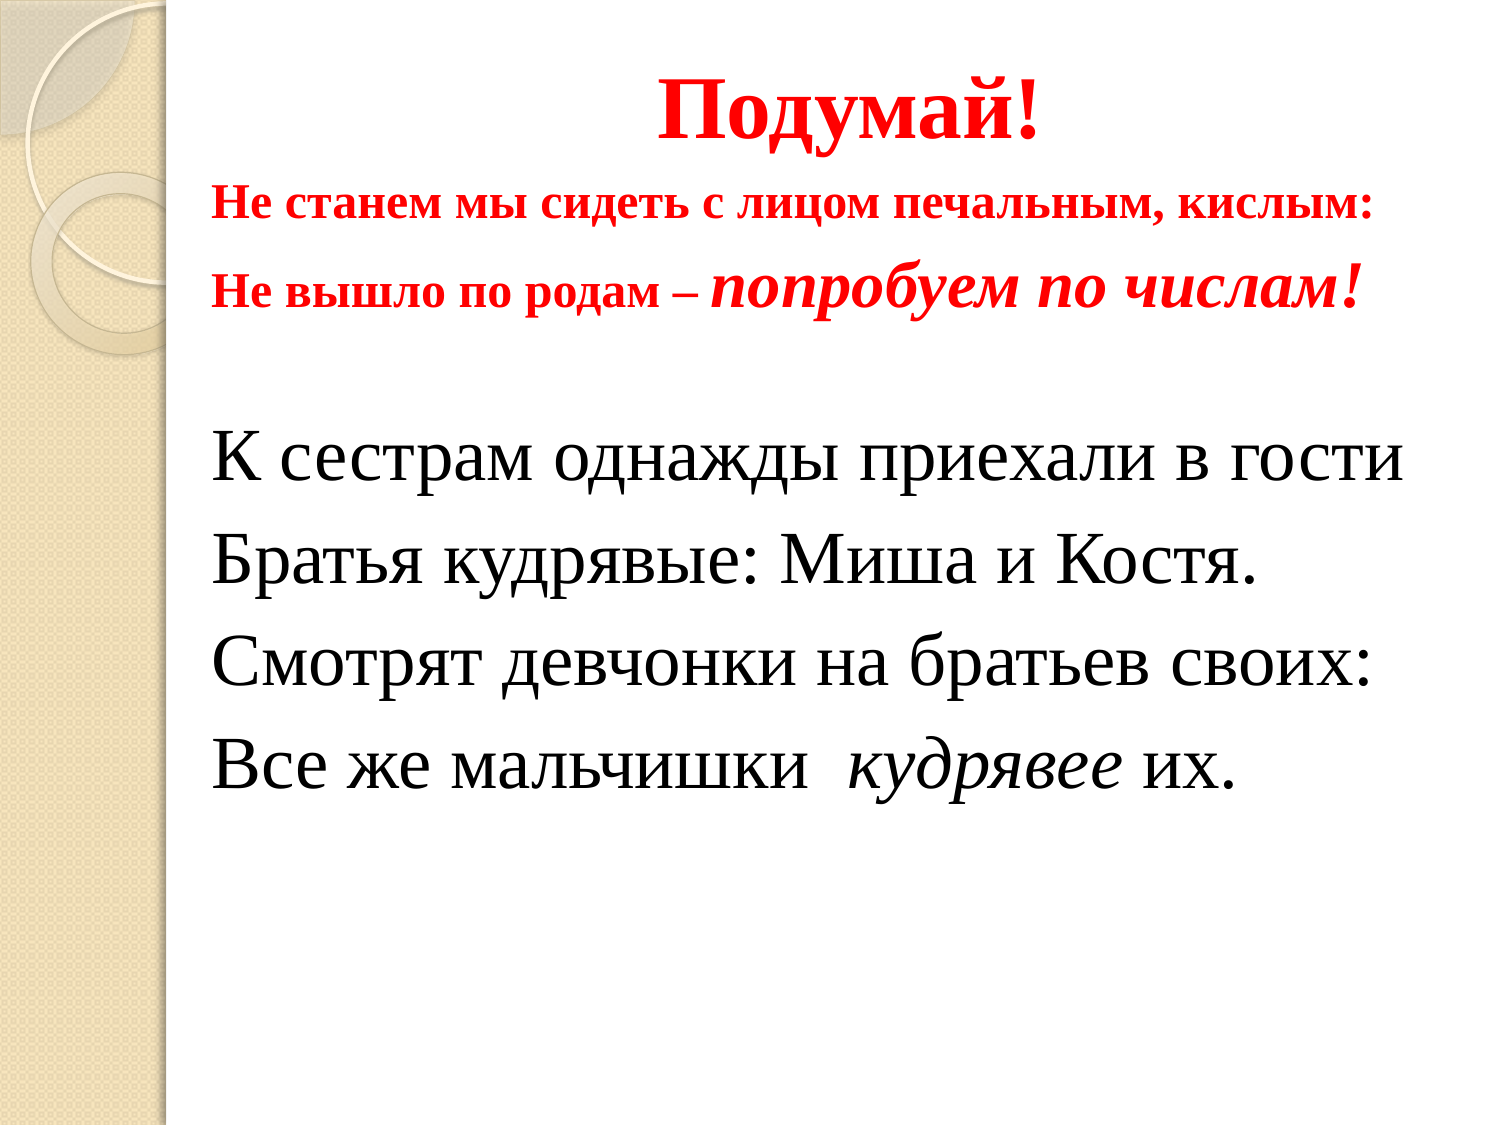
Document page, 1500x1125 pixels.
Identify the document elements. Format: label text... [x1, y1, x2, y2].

title Подумай! [235, 0, 1466, 160]
list Не станем мы сидеть с лицом печальным, кислым: Не вышло по родам – попробуем по числам! К сестрам однажды приехали в гости Братья кудрявые: Миша и Костя. Смотрят девчонки на братьев своих: Все же мальчишки кудрявее их. [183, 160, 1466, 1025]
